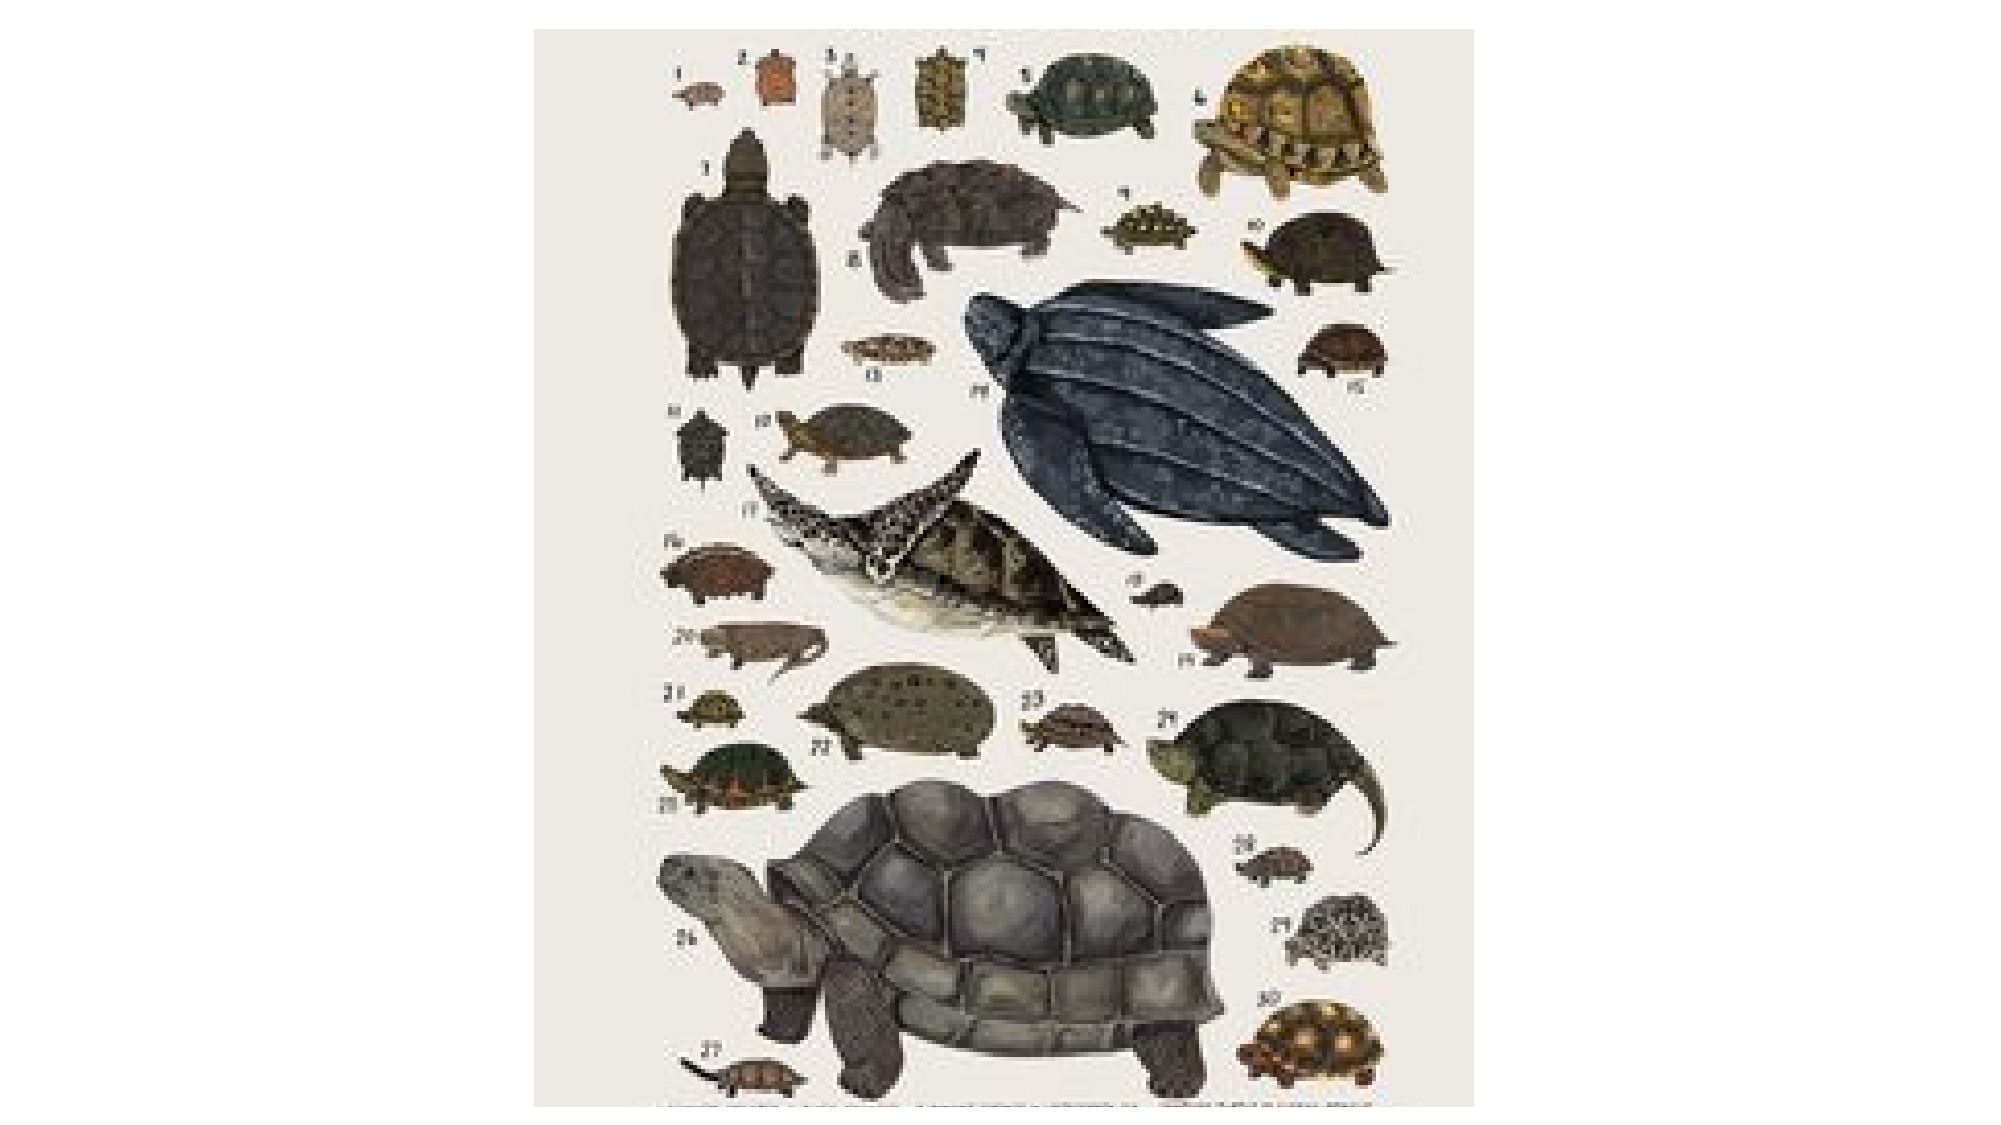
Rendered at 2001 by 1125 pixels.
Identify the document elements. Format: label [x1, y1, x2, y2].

picture [533, 29, 1475, 1108]
